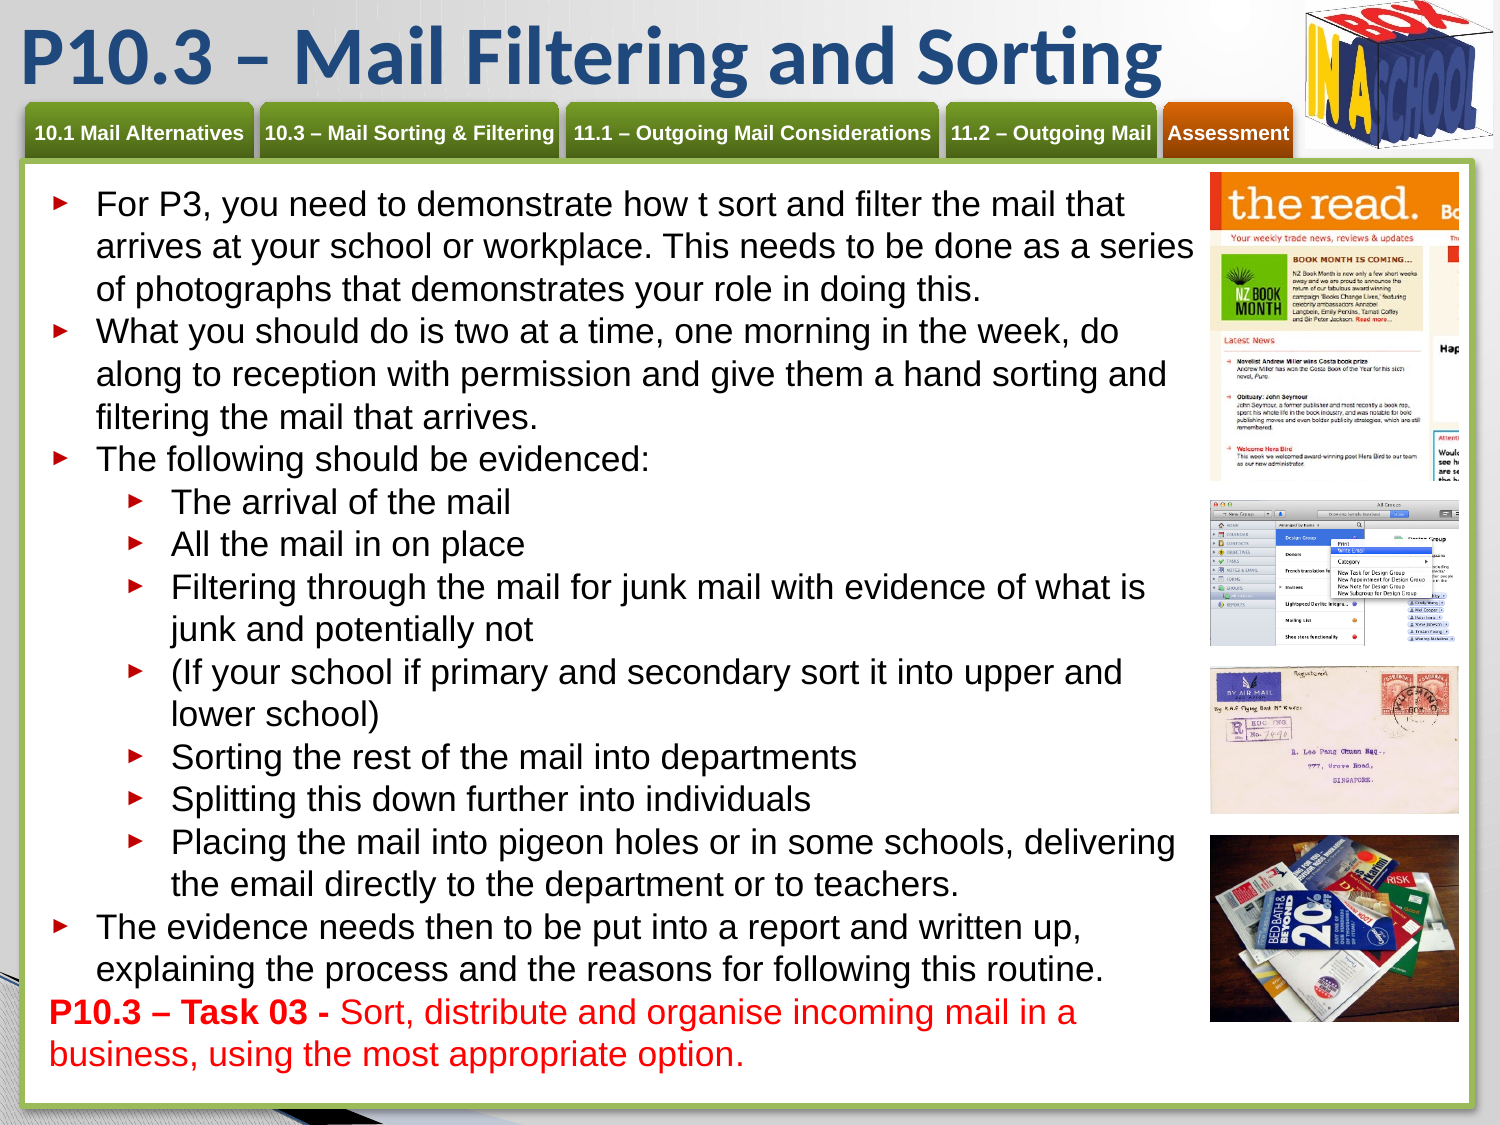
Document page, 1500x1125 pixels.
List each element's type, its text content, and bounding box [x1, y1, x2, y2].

picture [1210, 834, 1459, 1022]
title P10.3 – Mail Filtering and Sorting [5, 0, 1270, 102]
picture [1210, 666, 1459, 814]
picture [1210, 172, 1459, 481]
picture [281, 1114, 303, 1125]
text_box For P3, you need to demonstrate how t sort and filter the mail that arrives at your school or workplace. This needs to be done as a series of photographs that demonstrates your role in doing this. What you should do is two at a time, one morning in the week, do along to reception with permission and give them a hand sorting and filtering the mail that arrives. The following should be evidenced: The arrival of the mail All the mail in on place Filtering through the mail for junk mail with evidence of what is junk and potentially not (If your school if primary and secondary sort it into upper and lower school) Sorting the rest of the mail into departments Splitting this down further into individuals Placing the mail into pigeon holes or in some schools, delivering the email directly to the department or to teachers. The evidence needs then to be put into a report and written up, explaining the process and the reasons for following this routine. P10.3 – Task 03 - Sort, distribute and organise incoming mail in a business, using the most appropriate option. [34, 173, 1211, 1082]
picture [1305, 0, 1494, 149]
picture [1210, 500, 1459, 646]
